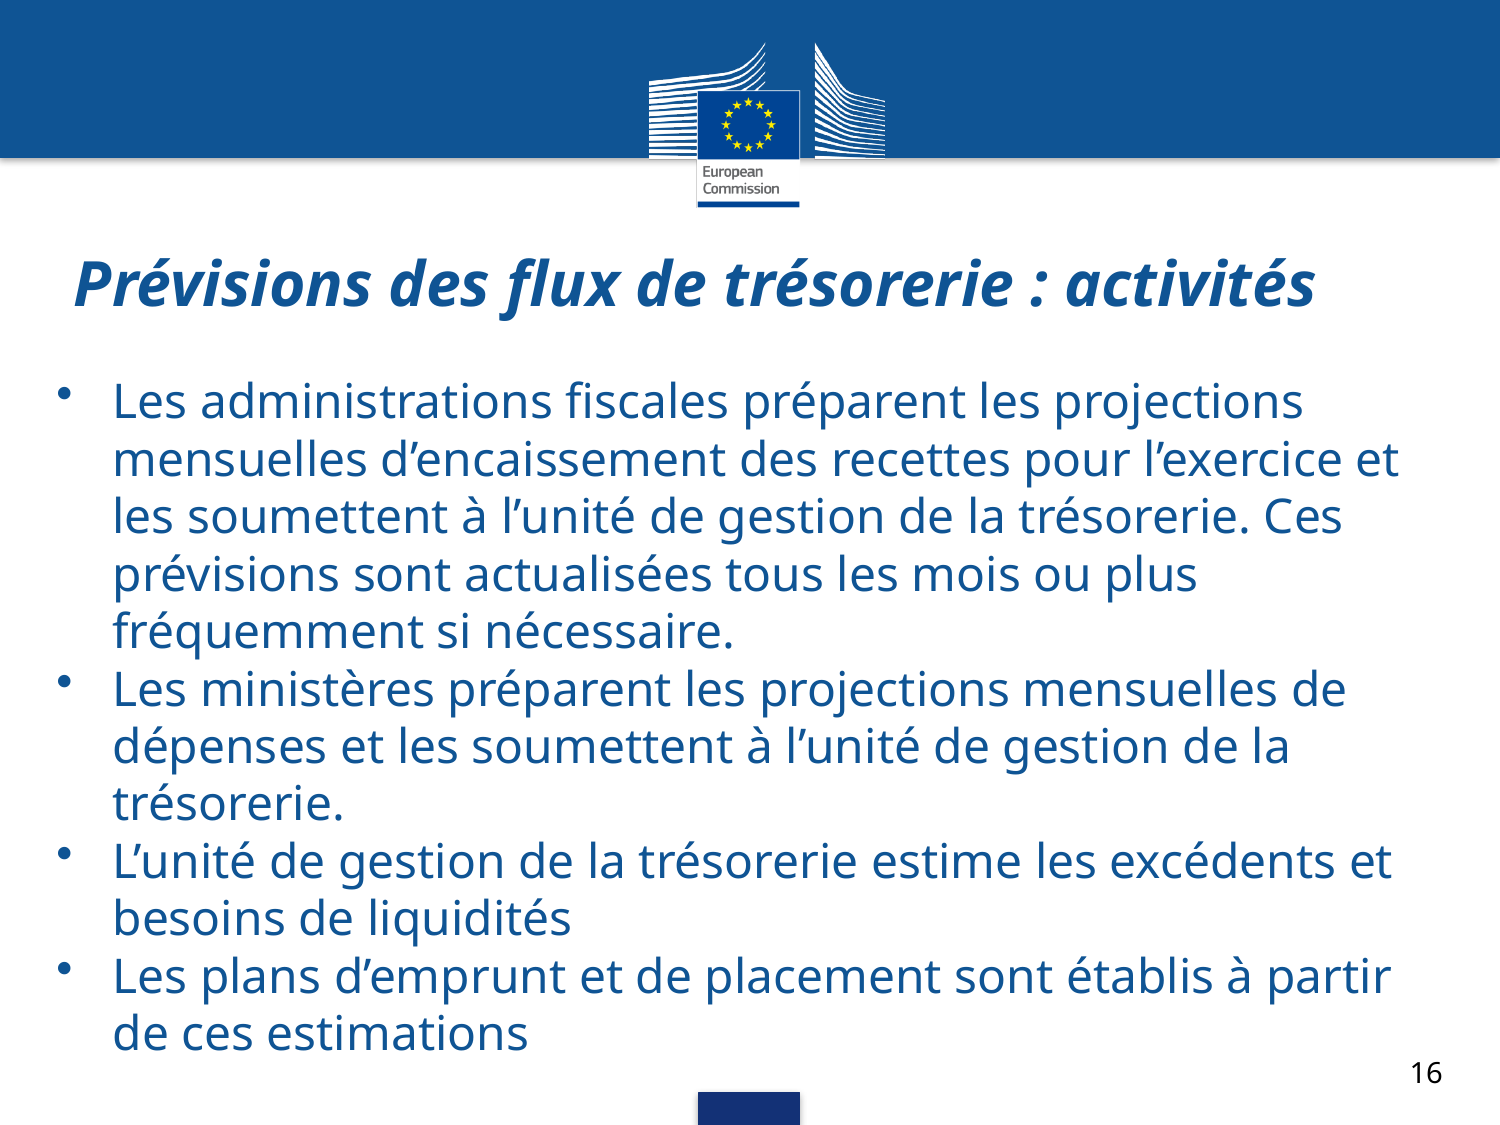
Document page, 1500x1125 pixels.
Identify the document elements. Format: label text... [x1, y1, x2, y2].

list Les administrations fiscales préparent les projections mensuelles d’encaissement des recettes pour l’exercice et les soumettent à l’unité de gestion de la trésorerie. Ces prévisions sont actualisées tous les mois ou plus fréquemment si nécessaire. Les ministères préparent les projections mensuelles de dépenses et les soumettent à l’unité de gestion de la trésorerie. L’unité de gestion de la trésorerie estime les excédents et besoins de liquidités Les plans d’emprunt et de placement sont établis à partir de ces estimations [40, 364, 1460, 993]
picture [649, 42, 885, 198]
title Prévisions des flux de trésorerie : activités [0, 198, 1500, 364]
slide_number 16 [1394, 1046, 1500, 1125]
